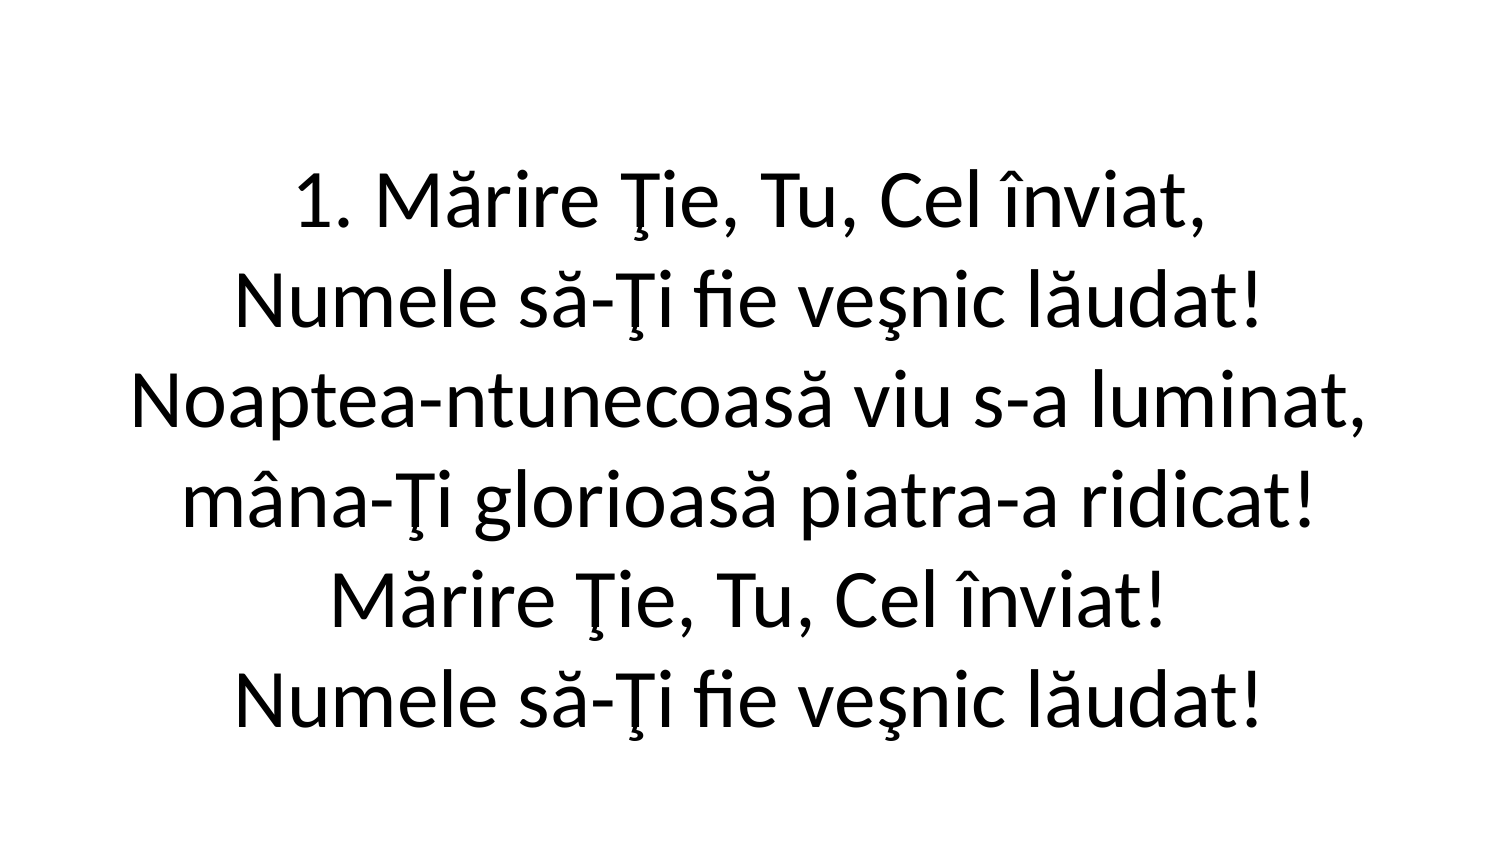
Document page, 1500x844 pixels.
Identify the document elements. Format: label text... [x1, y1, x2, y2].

text_box 1. Mărire Ţie, Tu, Cel înviat, Numele să-Ţi fie veşnic lăudat! Noaptea-ntunecoasă viu s-a luminat, mâna-Ţi glorioasă piatra-a ridicat! Mărire Ţie, Tu, Cel înviat! Numele să-Ţi fie veşnic lăudat! [115, 92, 1385, 752]
